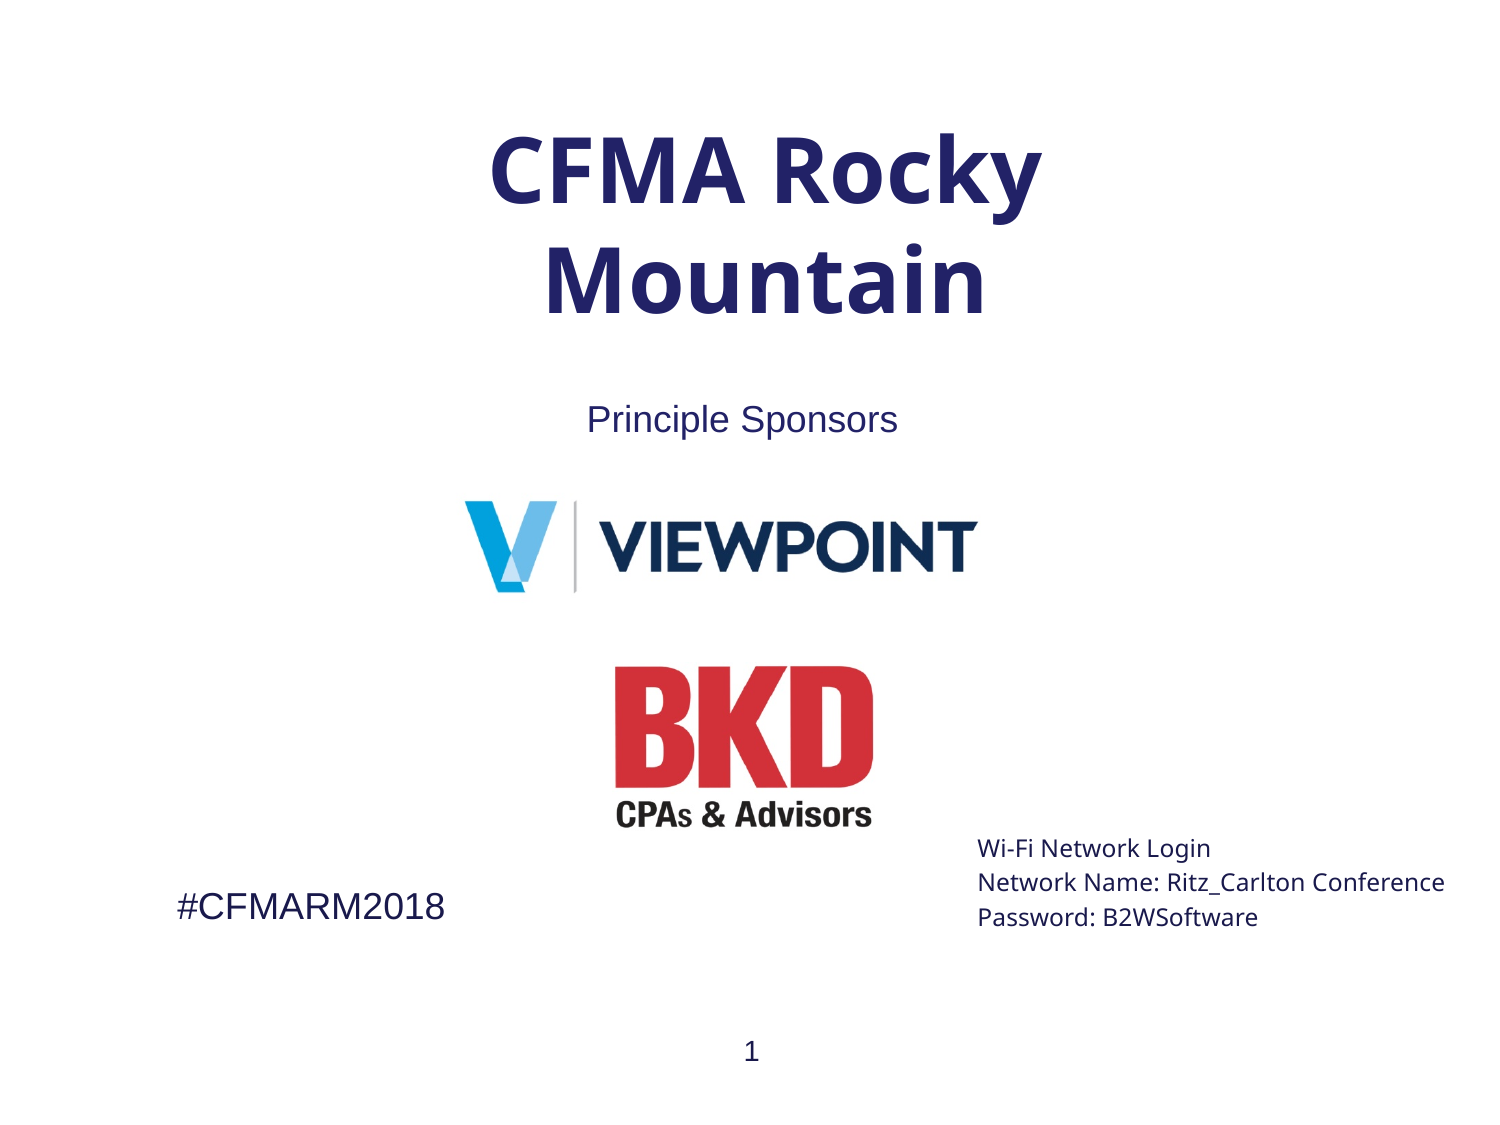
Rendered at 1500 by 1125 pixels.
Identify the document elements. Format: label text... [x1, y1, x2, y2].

picture [612, 662, 876, 831]
text_box CFMA Rocky Mountain [249, 162, 1281, 282]
slide_number 1 [687, 1024, 776, 1101]
text_box Wi-Fi Network Login Network Name: Ritz_Carlton Conference Password: B2WSoftware [962, 825, 1466, 945]
text_box Principle Sponsors [449, 387, 1036, 448]
picture [412, 449, 1031, 645]
text_box #CFMARM2018 [162, 874, 475, 935]
